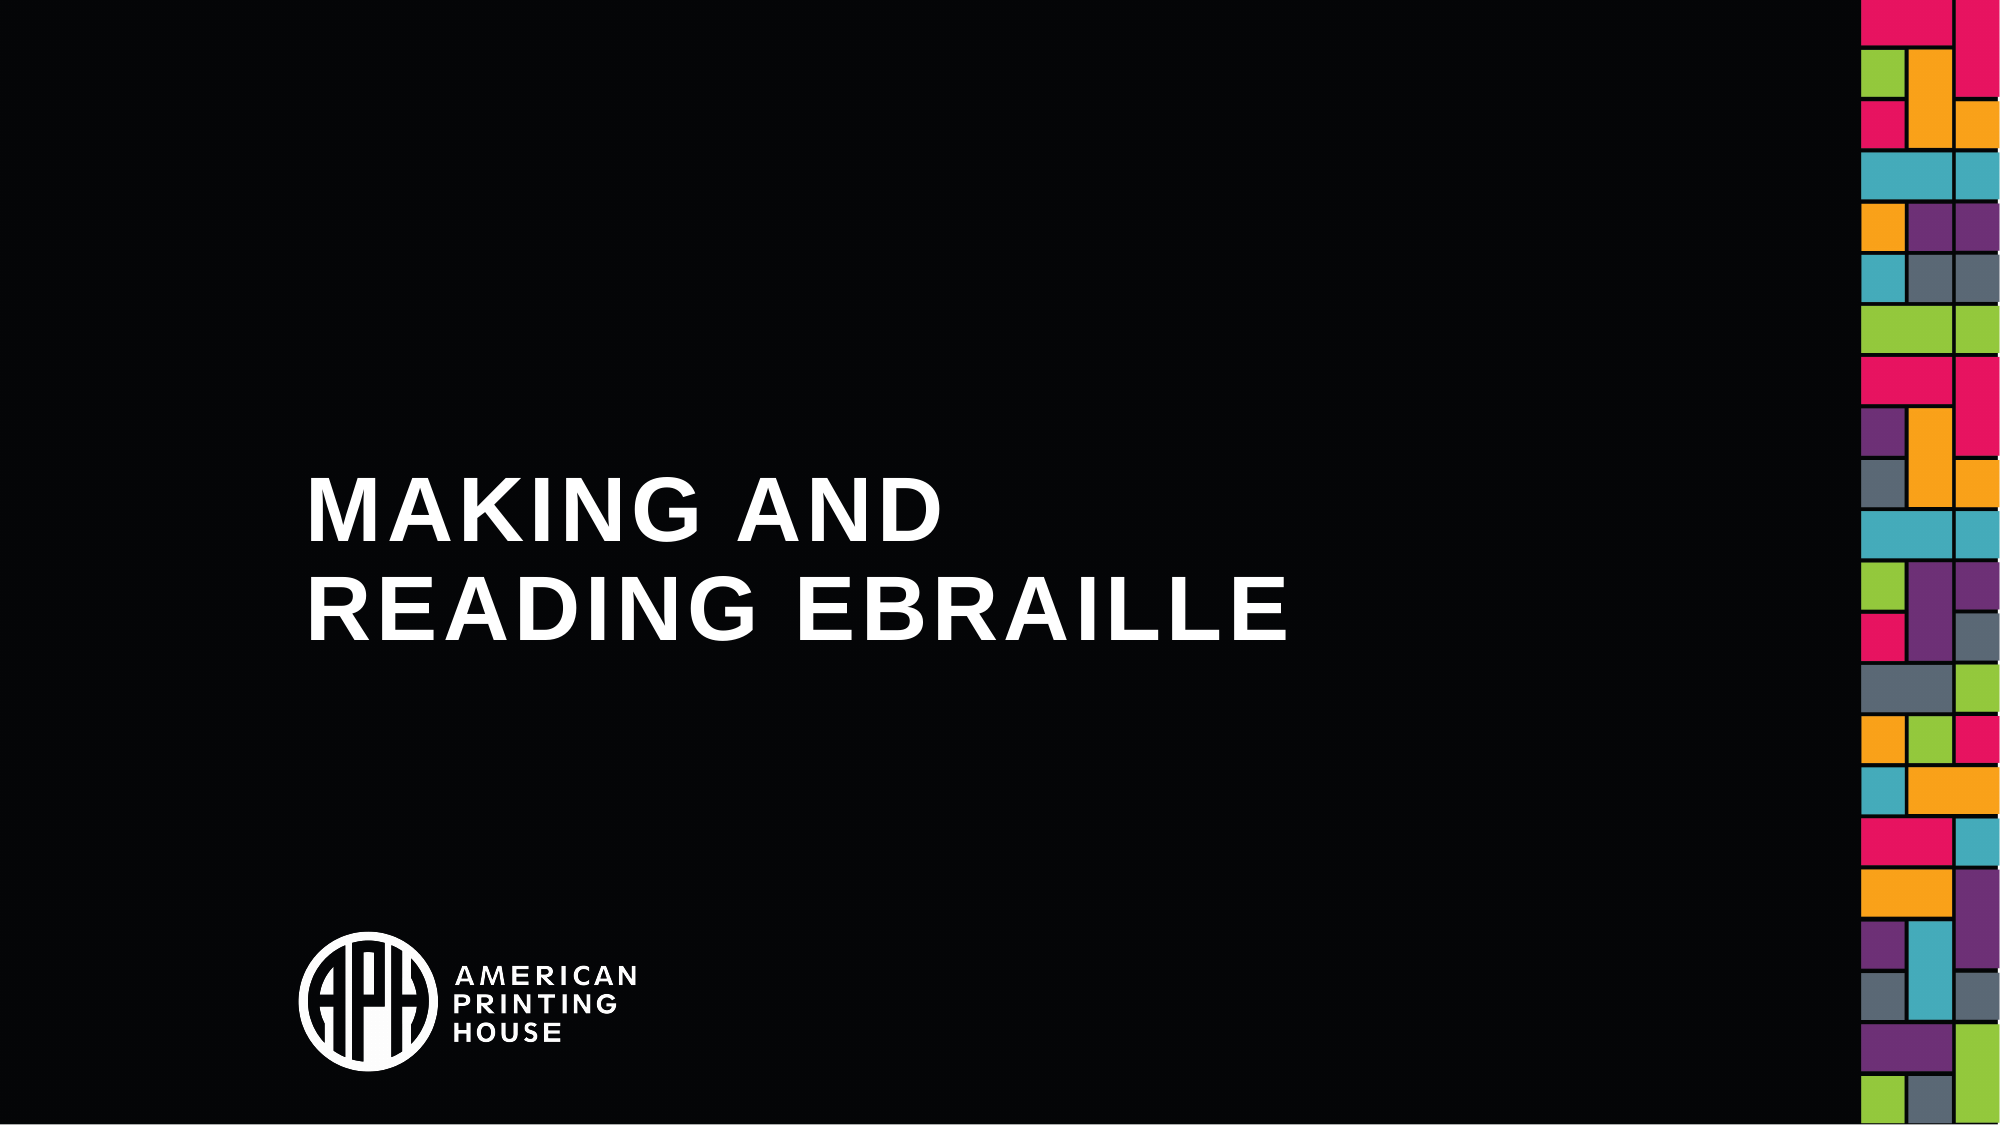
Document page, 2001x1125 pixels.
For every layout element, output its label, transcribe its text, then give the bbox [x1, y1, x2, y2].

title Making and Reading eBraille [290, 454, 1356, 664]
picture [0, 0, 2001, 1125]
